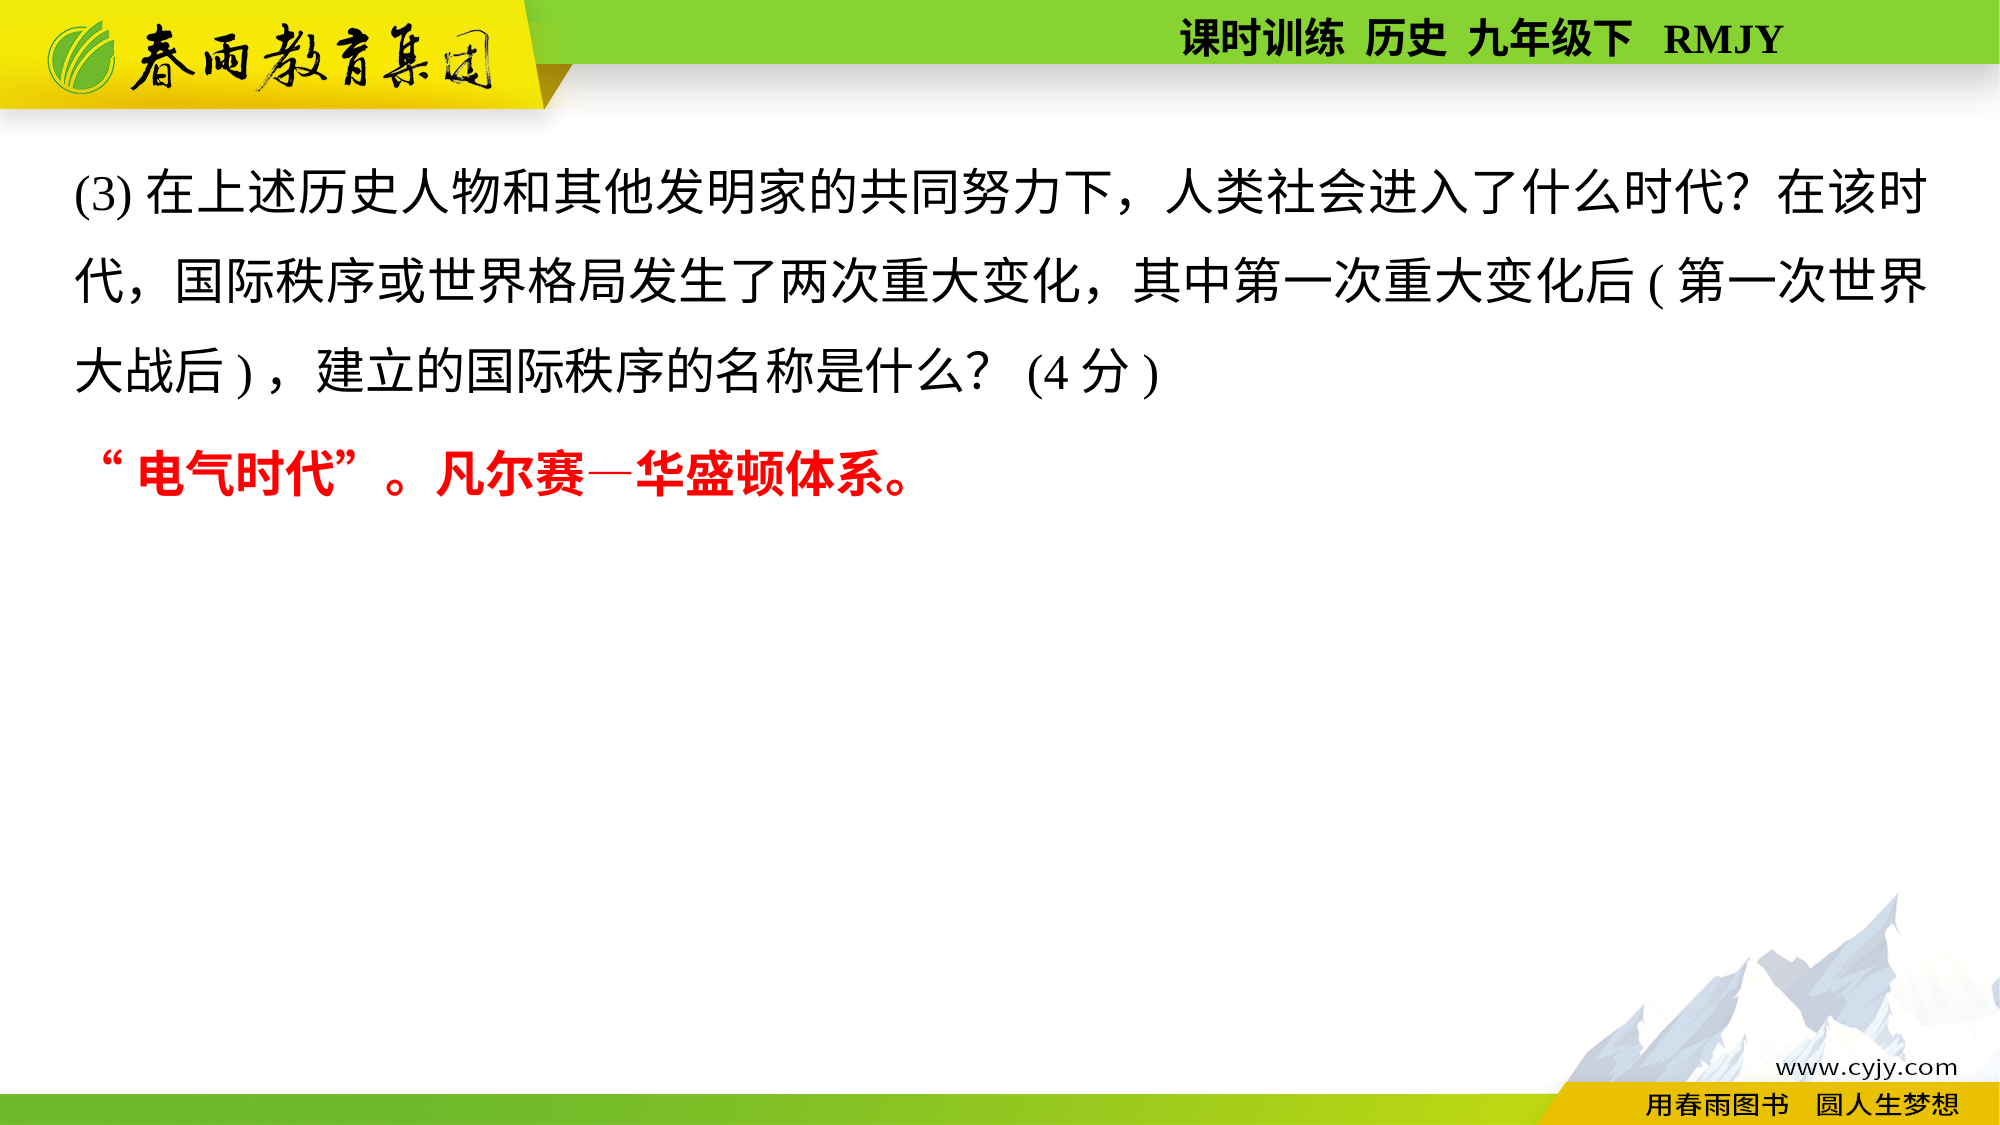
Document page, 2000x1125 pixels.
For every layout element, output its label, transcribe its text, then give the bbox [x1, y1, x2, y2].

picture [0, 0, 2000, 1125]
list (3)在上述历史人物和其他发明家的共同努力下，人类社会进入了什么时代？在该时代，国际秩序或世界格局发生了两次重大变化，其中第一次重大变化后(第一次世界大战后)，建立的国际秩序的名称是什么？(4分) [59, 122, 1944, 399]
text_box “电气时代”。凡尔赛—华盛顿体系。 [58, 404, 951, 510]
